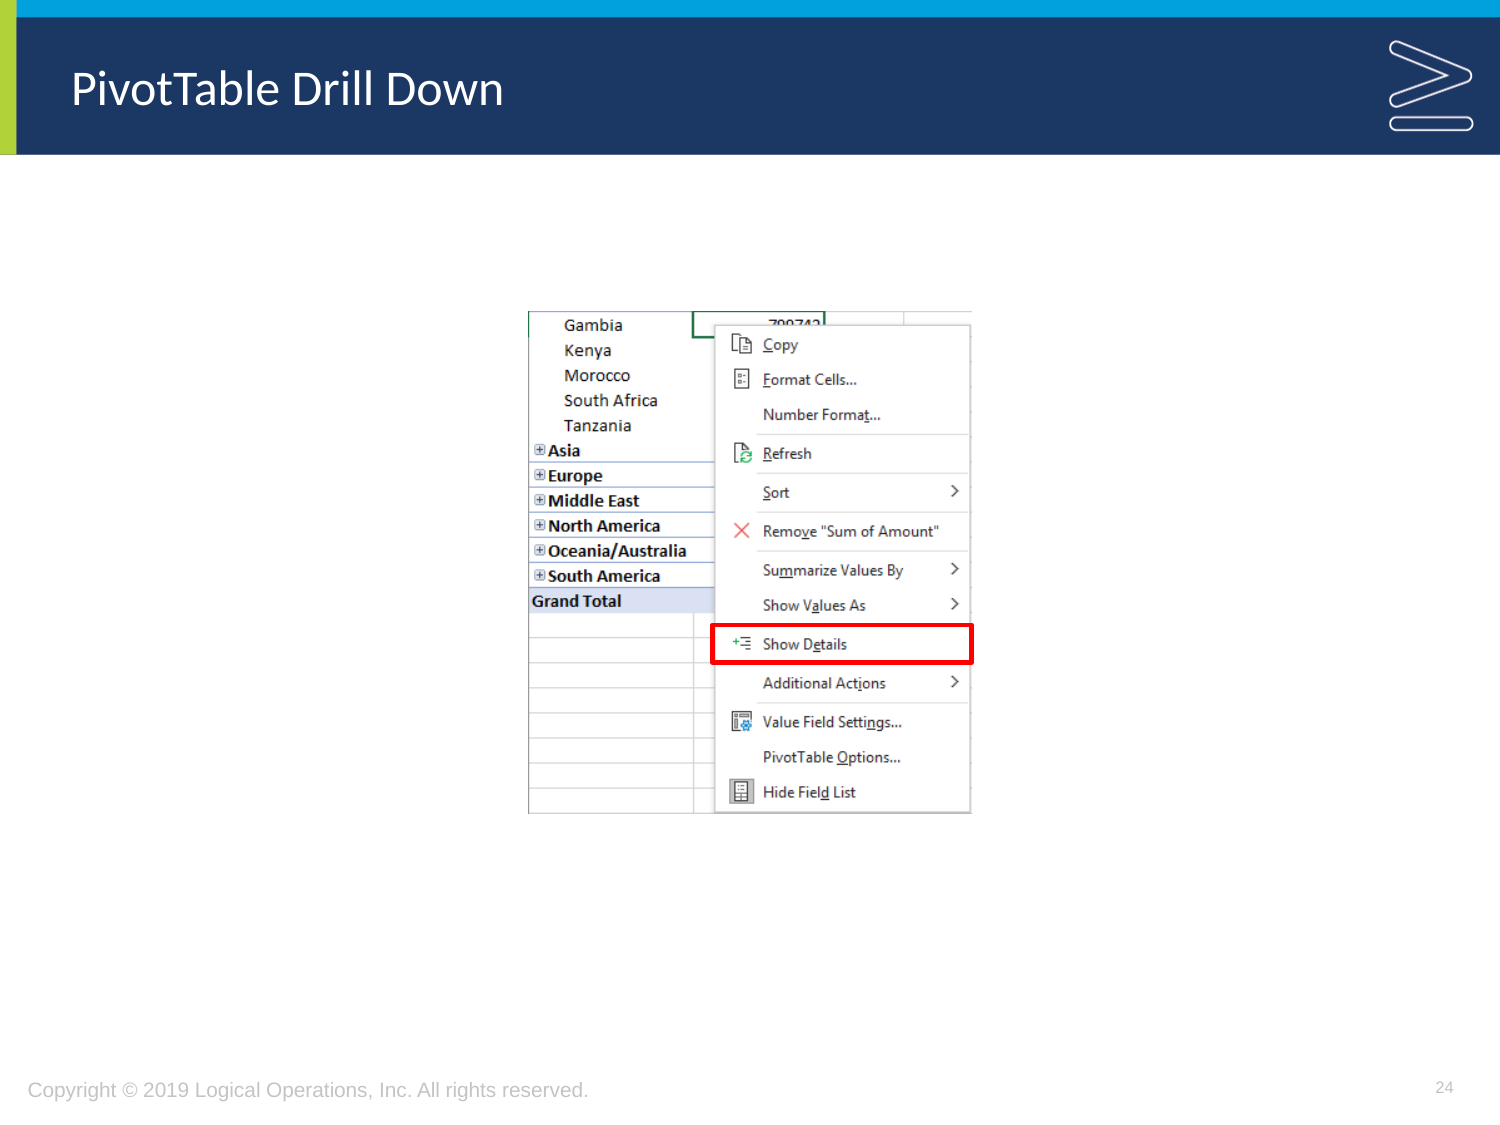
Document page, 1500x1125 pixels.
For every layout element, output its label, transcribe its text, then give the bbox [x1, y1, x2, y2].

picture [0, 0, 56, 155]
picture [1350, 18, 1500, 155]
slide_number 24 [1118, 1057, 1469, 1118]
picture [527, 311, 973, 814]
title PivotTable Drill Down [56, 16, 1350, 155]
